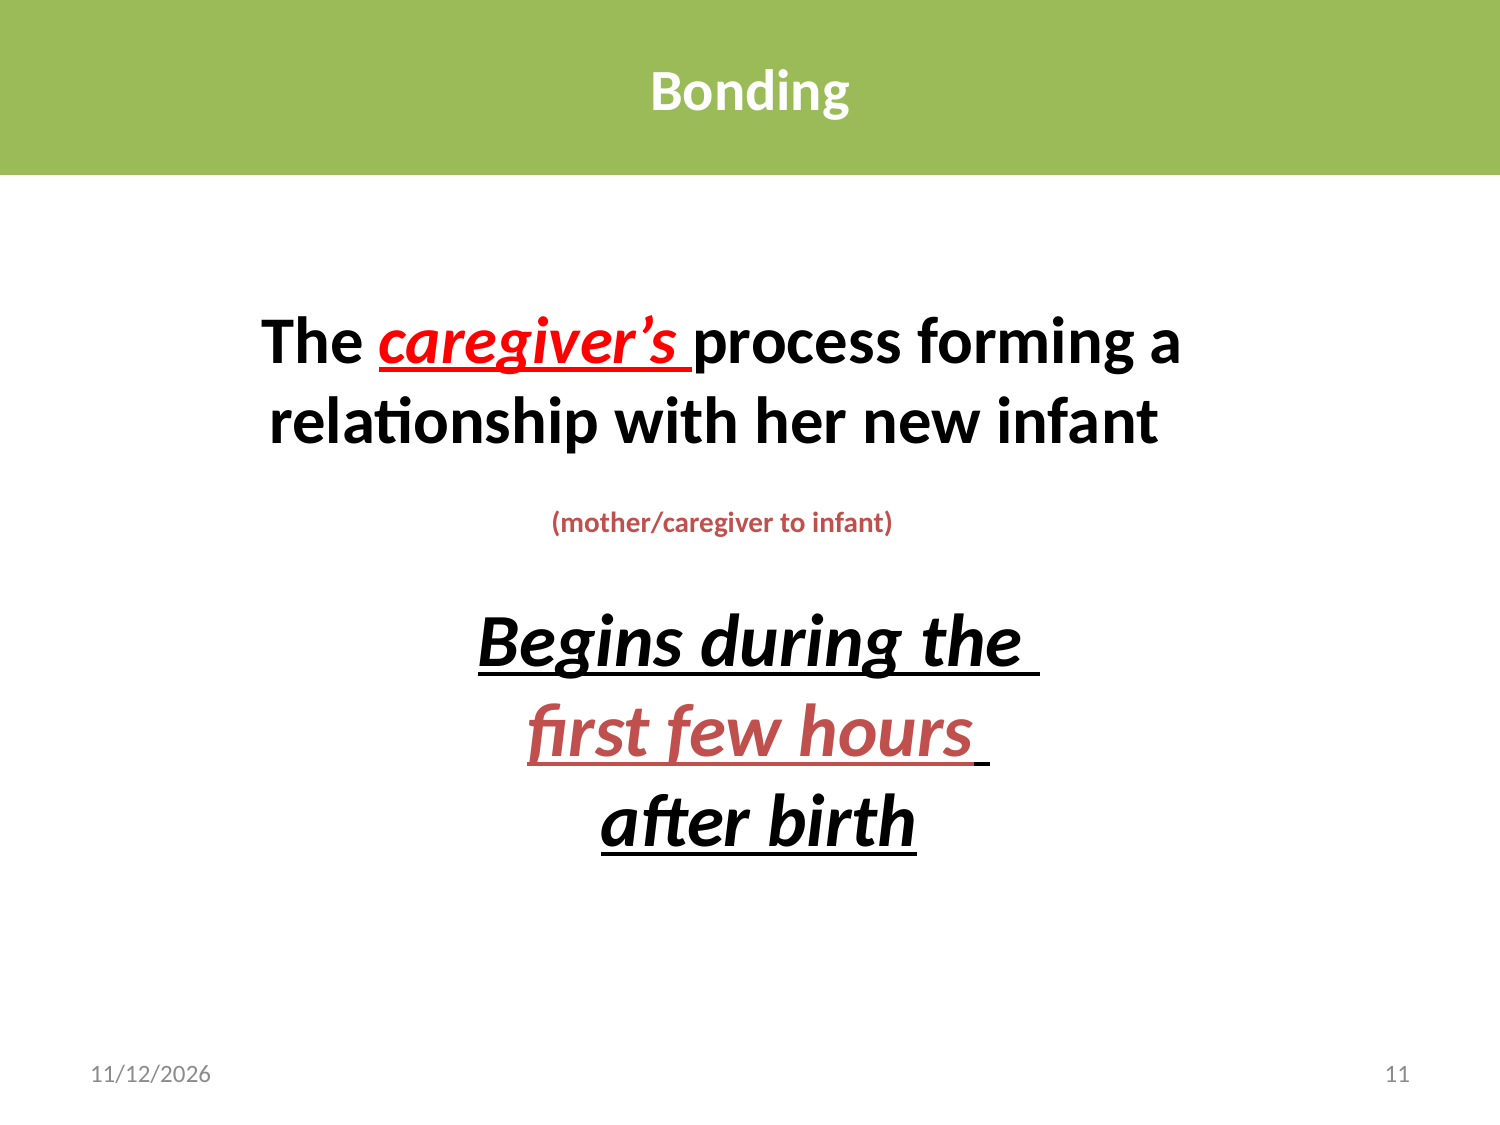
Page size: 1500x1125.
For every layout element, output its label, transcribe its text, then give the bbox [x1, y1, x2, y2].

text_box Bonding [0, 0, 1500, 175]
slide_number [75, 1042, 425, 1103]
slide_number 11 [1074, 1042, 1425, 1103]
text_box Begins during the first few hours after birth [139, 494, 1379, 869]
list The caregiver’s process forming a relationship with her new infant (mother/caregiver to infant) [97, 175, 1348, 779]
